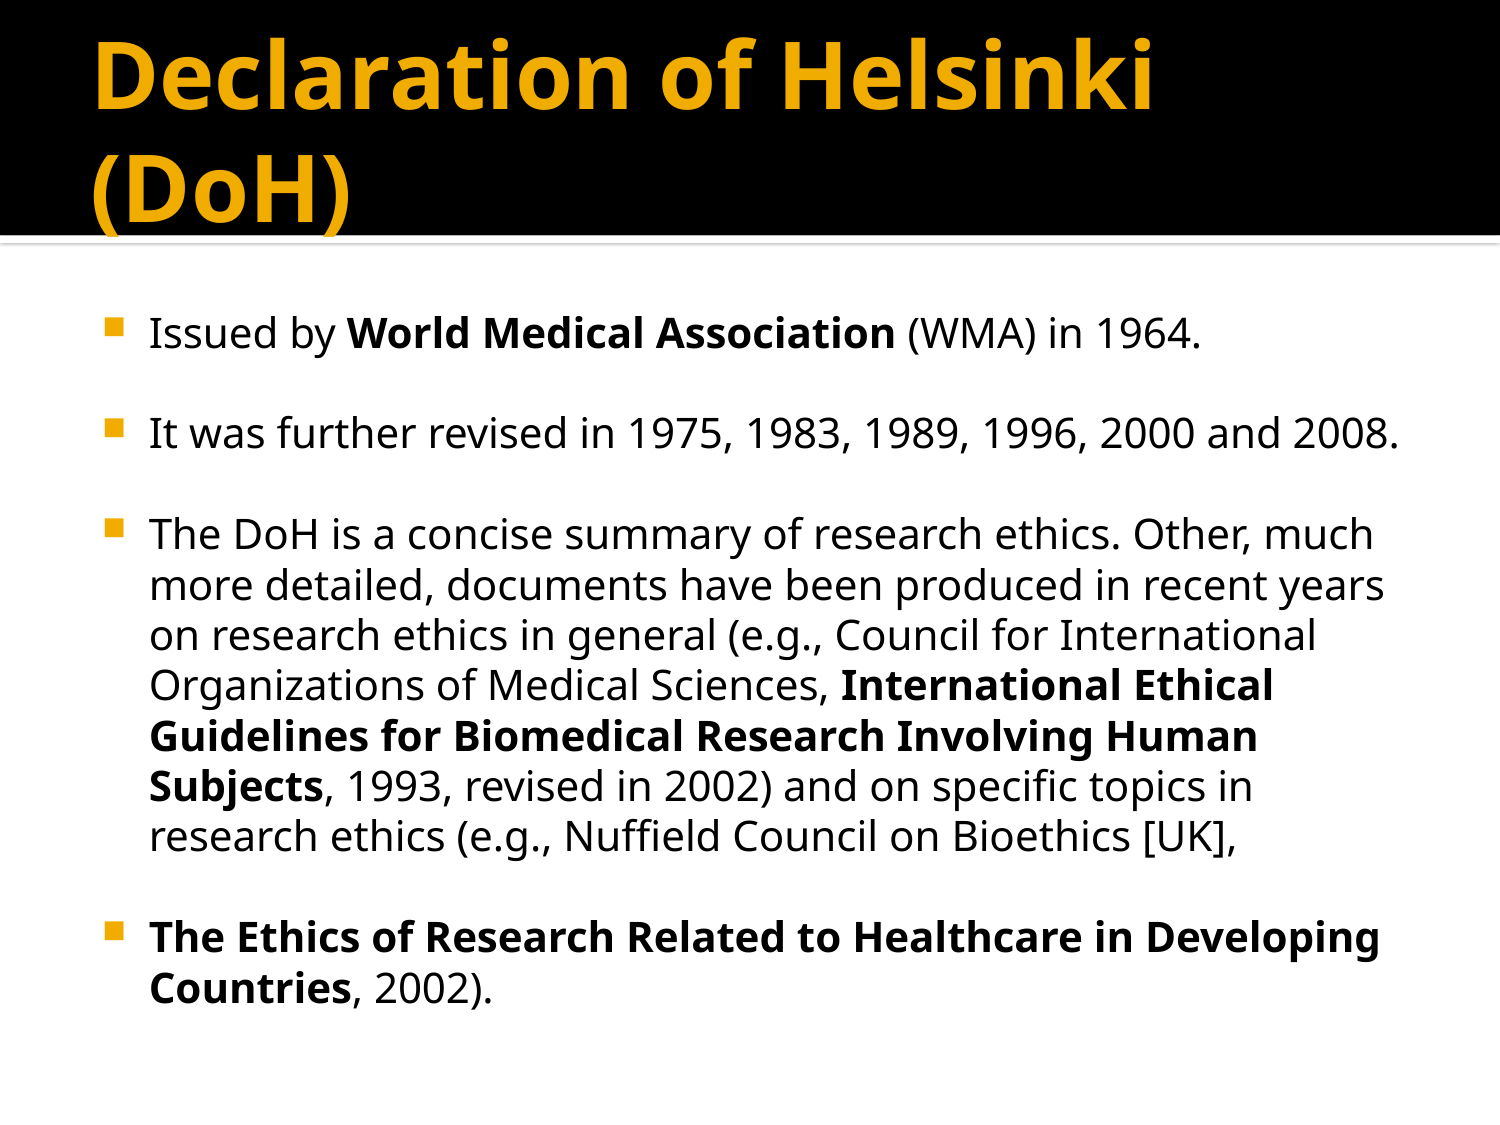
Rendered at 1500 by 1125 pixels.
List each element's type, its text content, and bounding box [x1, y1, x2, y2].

list Issued by World Medical Association (WMA) in 1964. It was further revised in 1975, 1983, 1989, 1996, 2000 and 2008. The DoH is a concise summary of research ethics. Other, much more detailed, documents have been produced in recent years on research ethics in general (e.g., Council for International Organizations of Medical Sciences, International Ethical Guidelines for Biomedical Research Involving Human Subjects, 1993, revised in 2002) and on specific topics in research ethics (e.g., Nuffield Council on Bioethics [UK], The Ethics of Research Related to Healthcare in Developing Countries, 2002). [75, 291, 1425, 1050]
title Declaration of Helsinki (DoH) [75, 25, 1425, 231]
